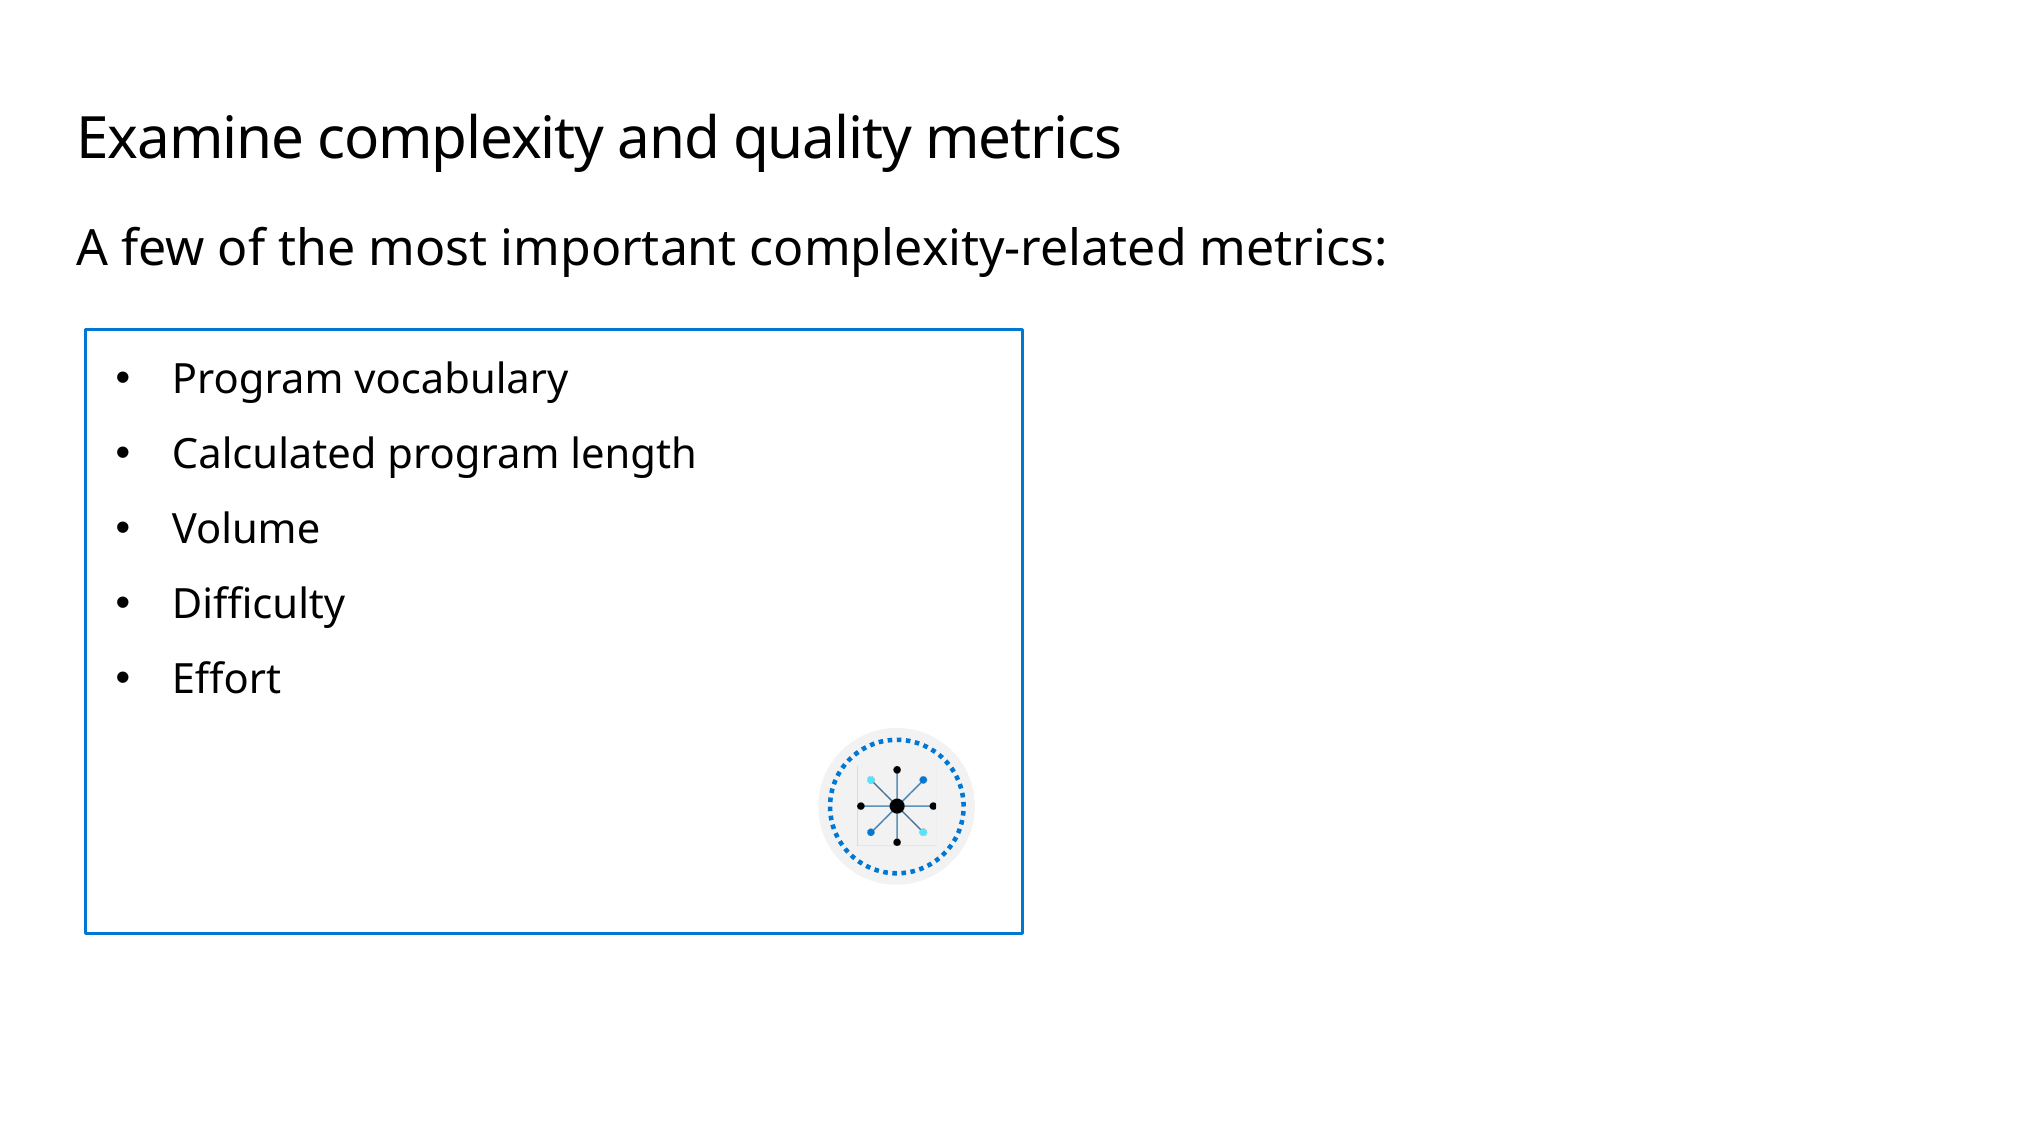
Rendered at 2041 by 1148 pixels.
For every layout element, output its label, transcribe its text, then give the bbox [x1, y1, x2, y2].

picture [817, 727, 976, 885]
text_box Program vocabulary Calculated program length Volume Difficulty Effort [85, 328, 1023, 934]
title Examine complexity and quality metrics [76, 103, 1969, 172]
text_box A few of the most important complexity-related metrics: [76, 215, 1970, 276]
